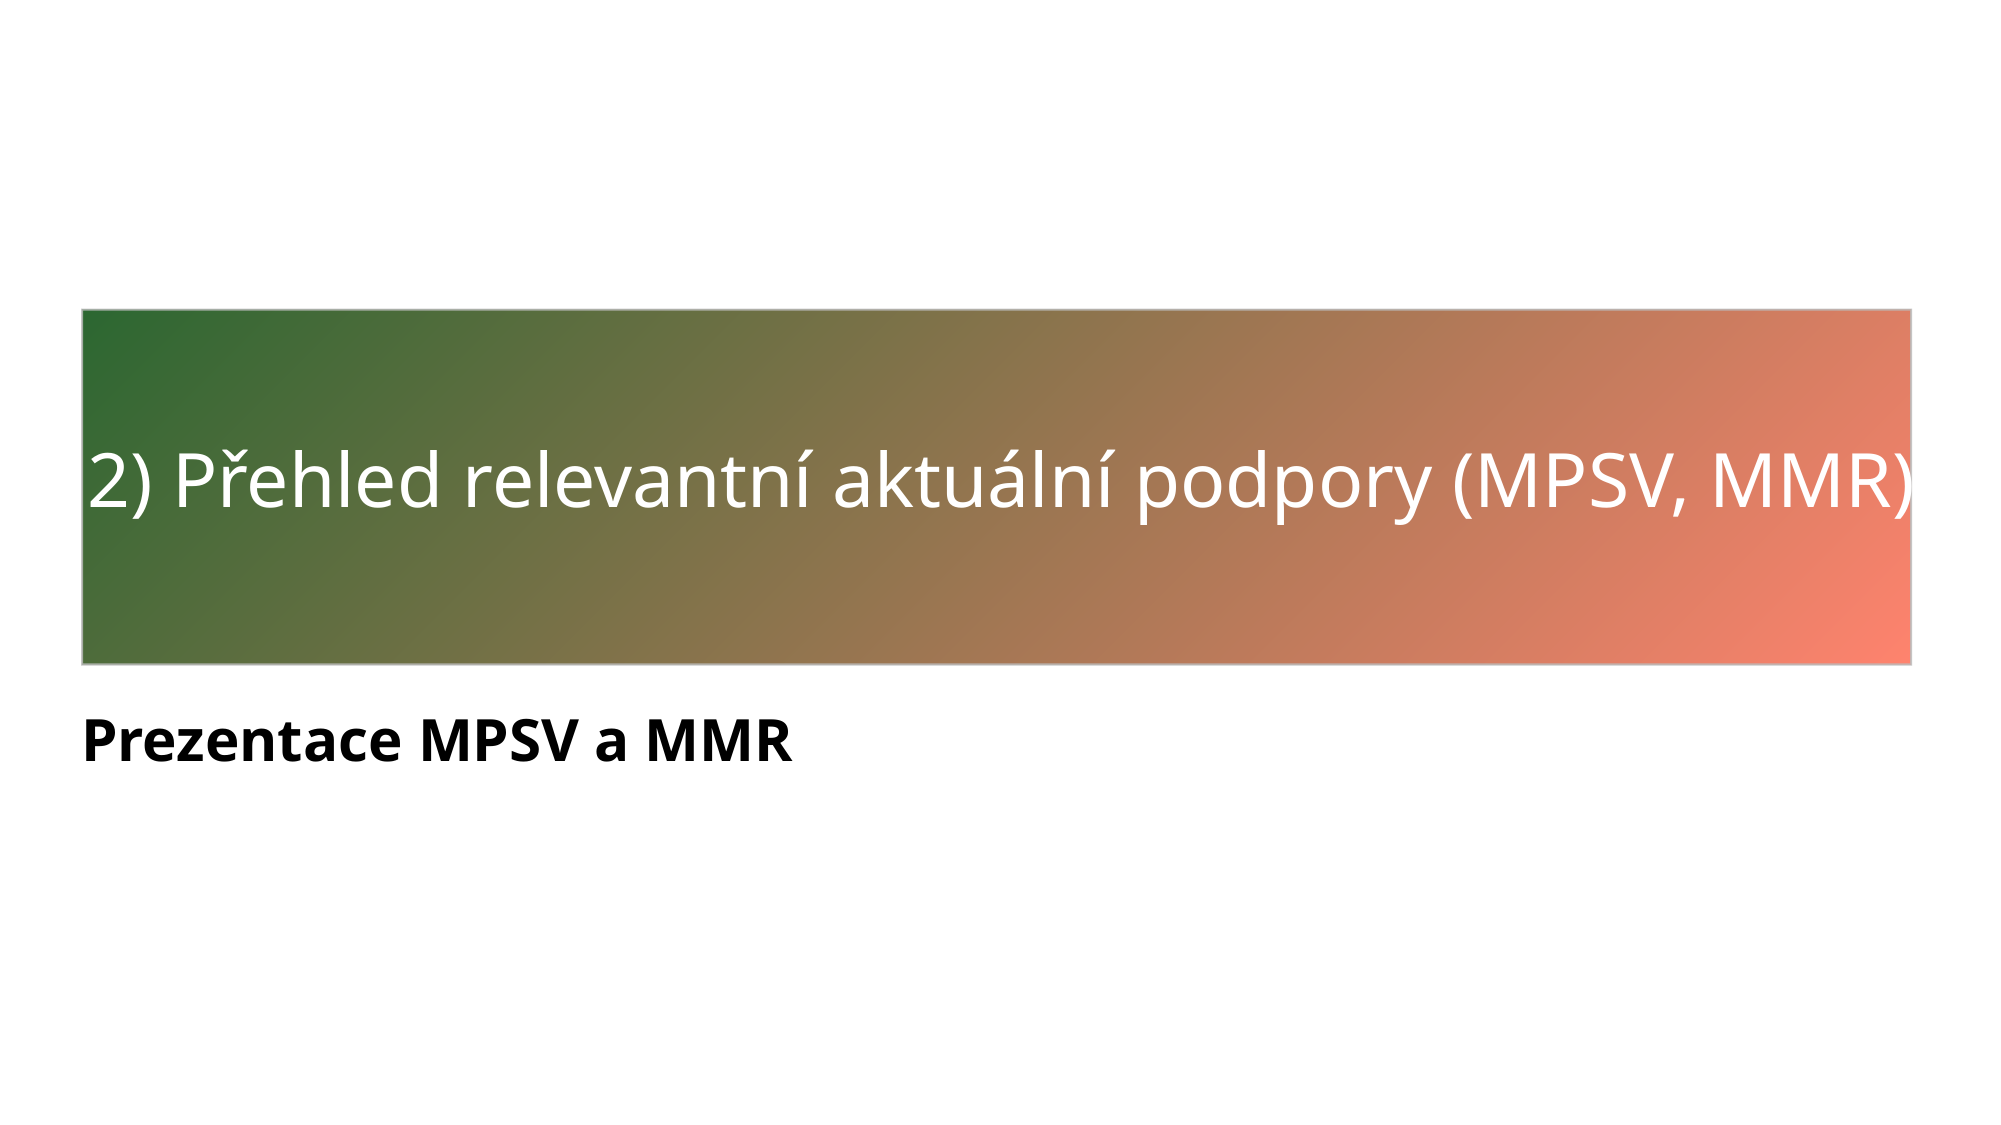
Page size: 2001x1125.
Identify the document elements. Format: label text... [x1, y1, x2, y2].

title 2) Přehled relevantní aktuální podpory (MPSV, MMR) [54, 364, 1949, 693]
list Prezentace MPSV a MMR [66, 703, 1986, 792]
text_box [81, 309, 1912, 364]
